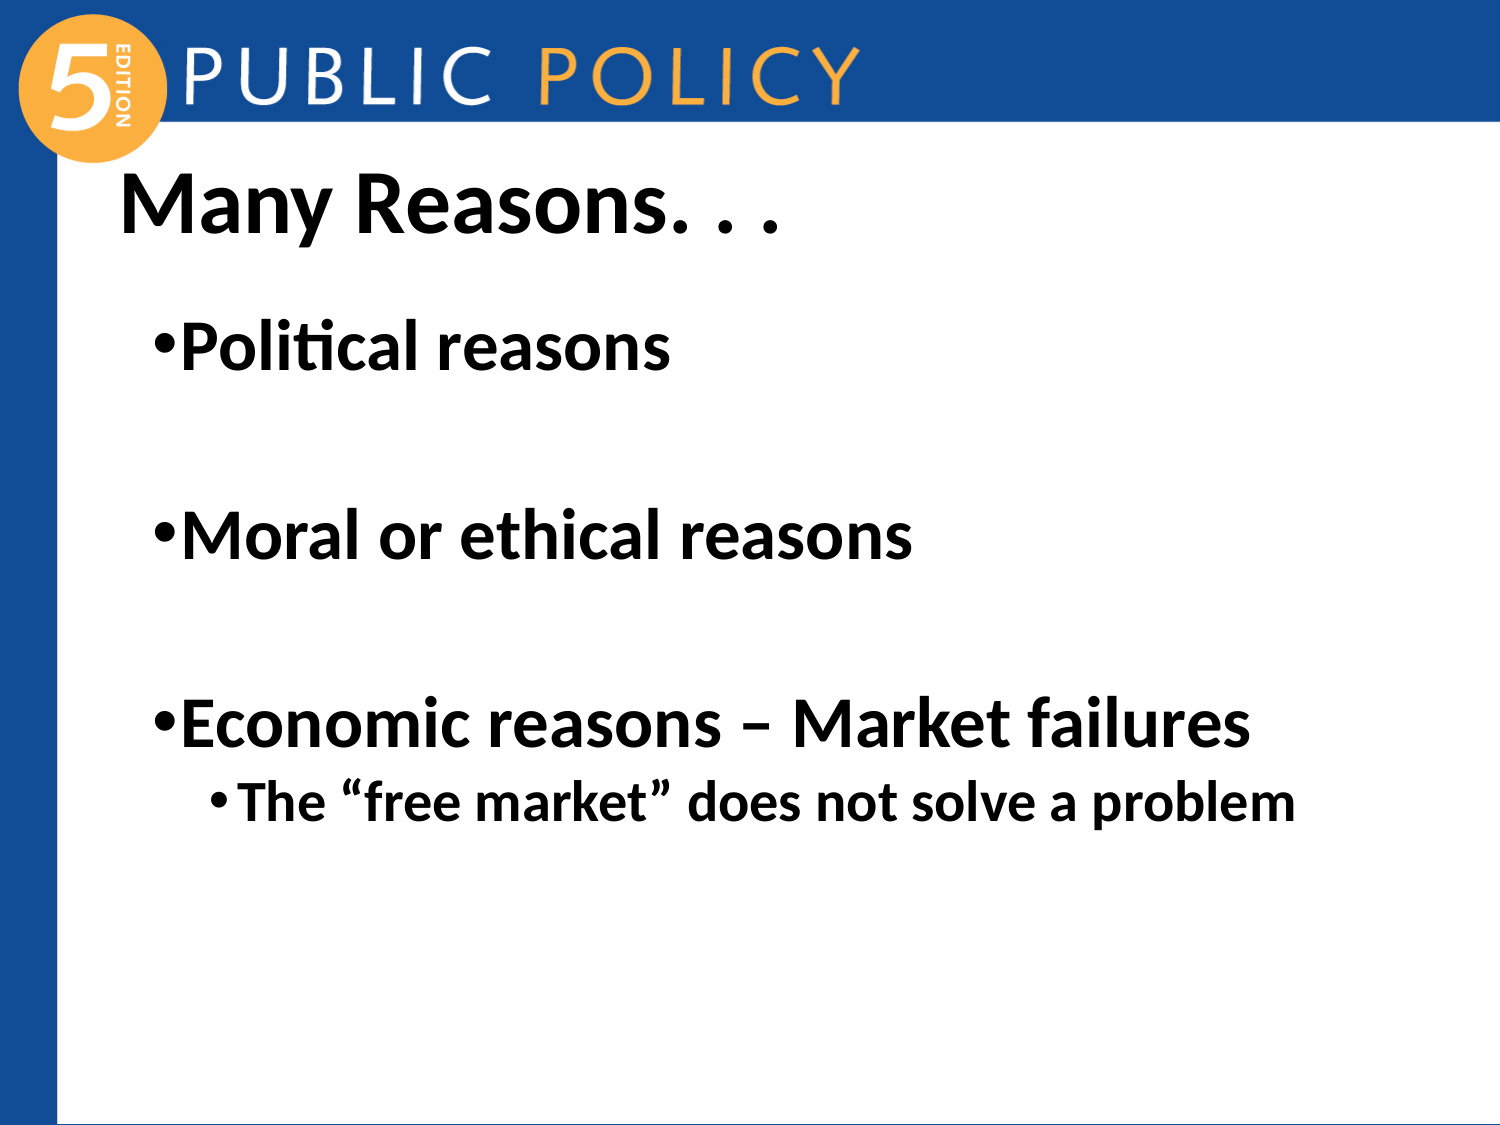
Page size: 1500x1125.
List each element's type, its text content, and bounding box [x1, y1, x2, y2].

picture [0, 0, 1500, 1125]
title Many Reasons. . . [103, 95, 1397, 313]
list Political reasons Moral or ethical reasons Economic reasons – Market failures The “free market” does not solve a problem [137, 299, 1397, 1014]
